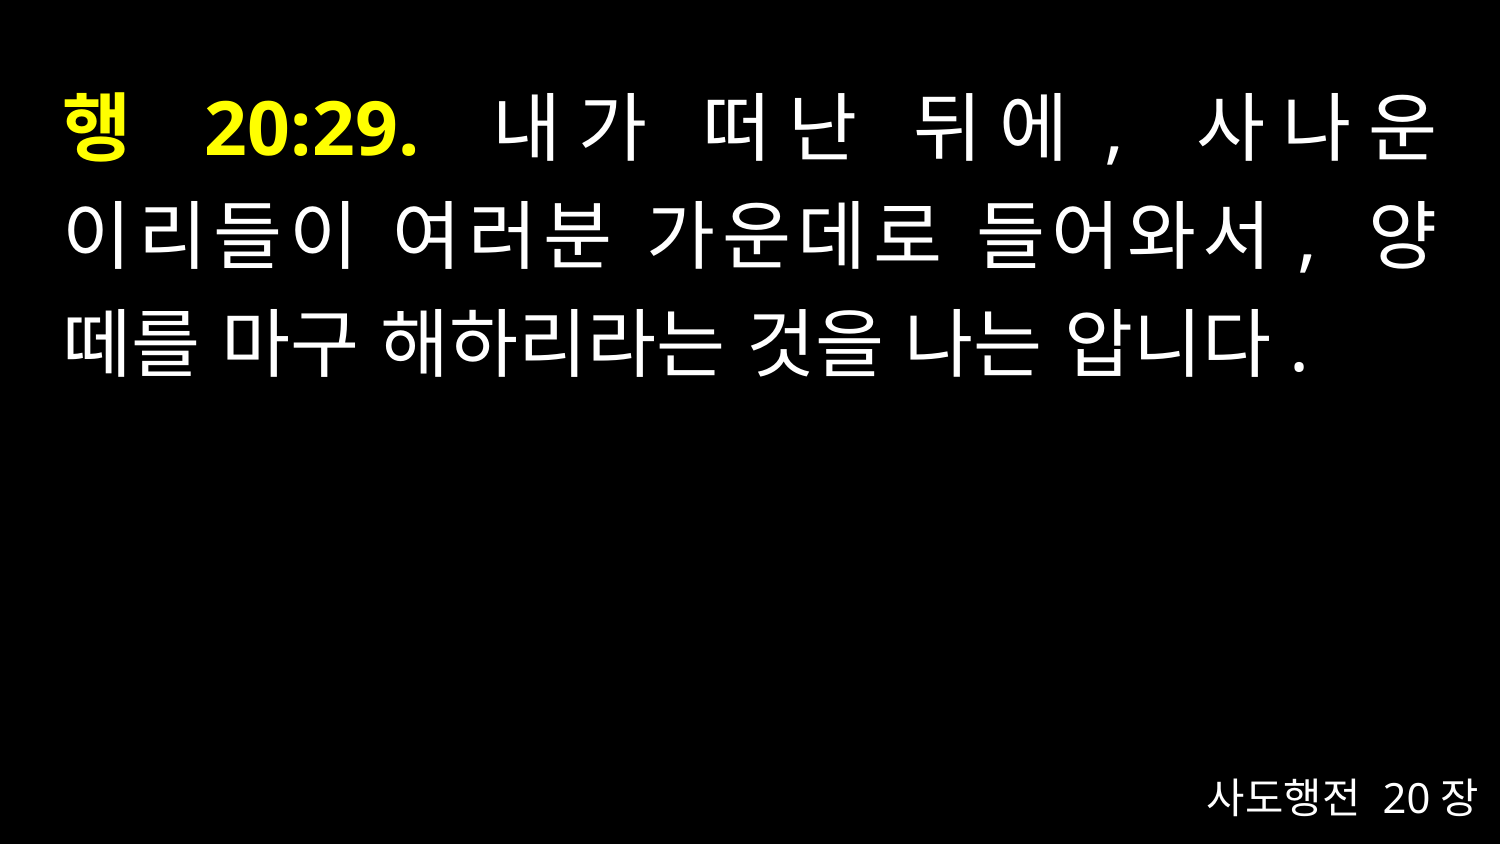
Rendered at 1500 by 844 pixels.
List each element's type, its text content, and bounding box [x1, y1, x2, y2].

subtitle 사도행전 20장 [916, 770, 1500, 844]
title 행 20:29. 내가 떠난 뒤에, 사나운 이리들이 여러분 가운데로 들어와서, 양 떼를 마구 해하리라는 것을 나는 압니다. [0, 0, 1500, 844]
